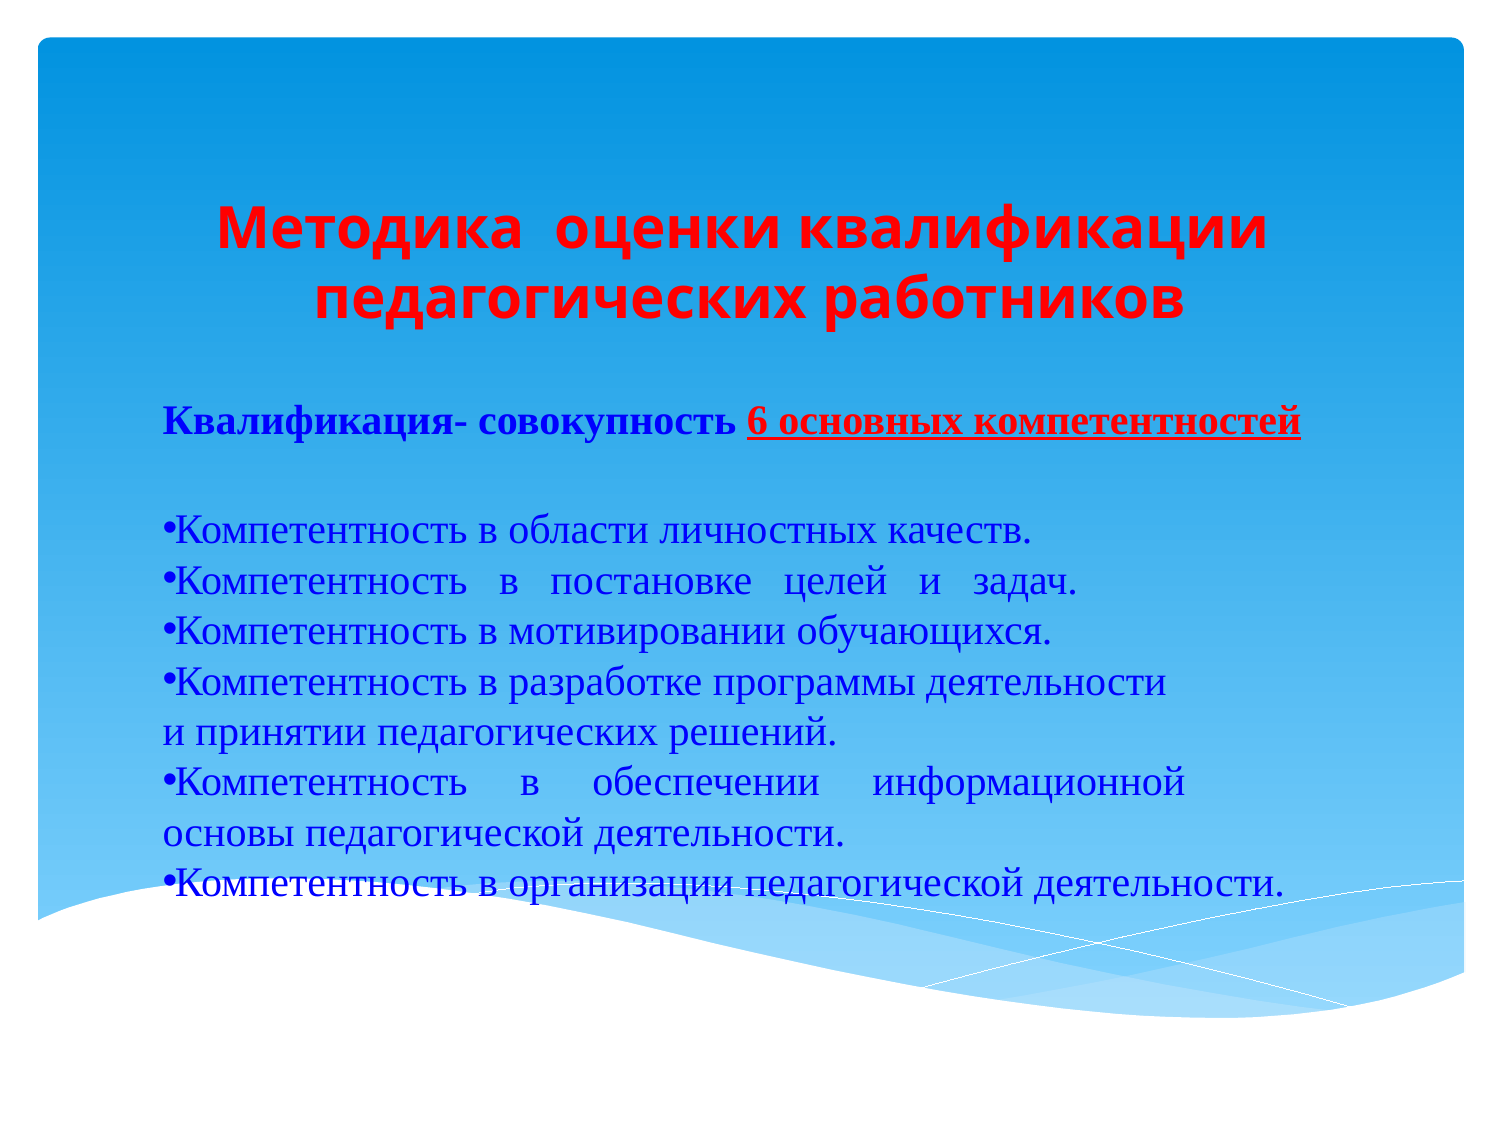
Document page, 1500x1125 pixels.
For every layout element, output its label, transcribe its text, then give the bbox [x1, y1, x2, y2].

title Методика оценки квалификации педагогических работников [112, 125, 1388, 338]
subtitle Квалификация- совокупность 6 основных компетентностей Компетентность в области личностных качеств. Компетентность в постановке целей и задач. Компетентность в мотивировании обучающихся. Компетентность в разработке программы деятельности и принятии педагогических решений. Компетентность в обеспечении информационной основы педагогической деятельности. Компетентность в организации педагогической деятельности. [147, 385, 1317, 988]
